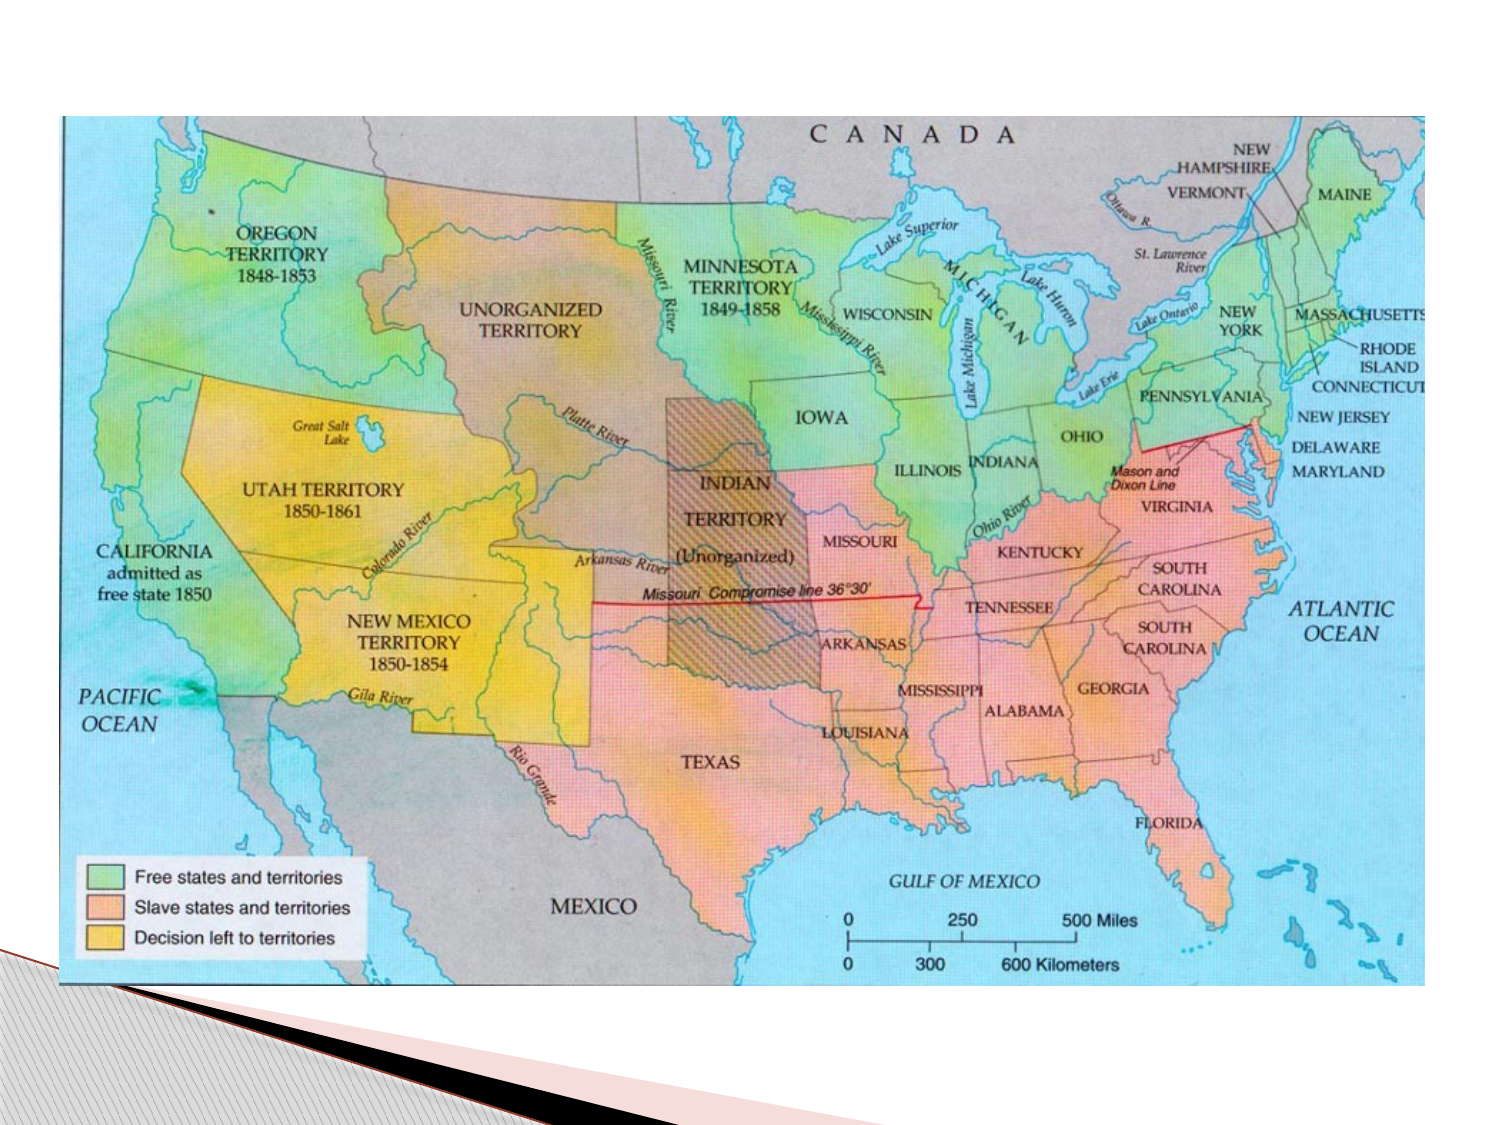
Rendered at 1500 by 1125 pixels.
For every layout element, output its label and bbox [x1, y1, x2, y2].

list [59, 116, 1426, 986]
